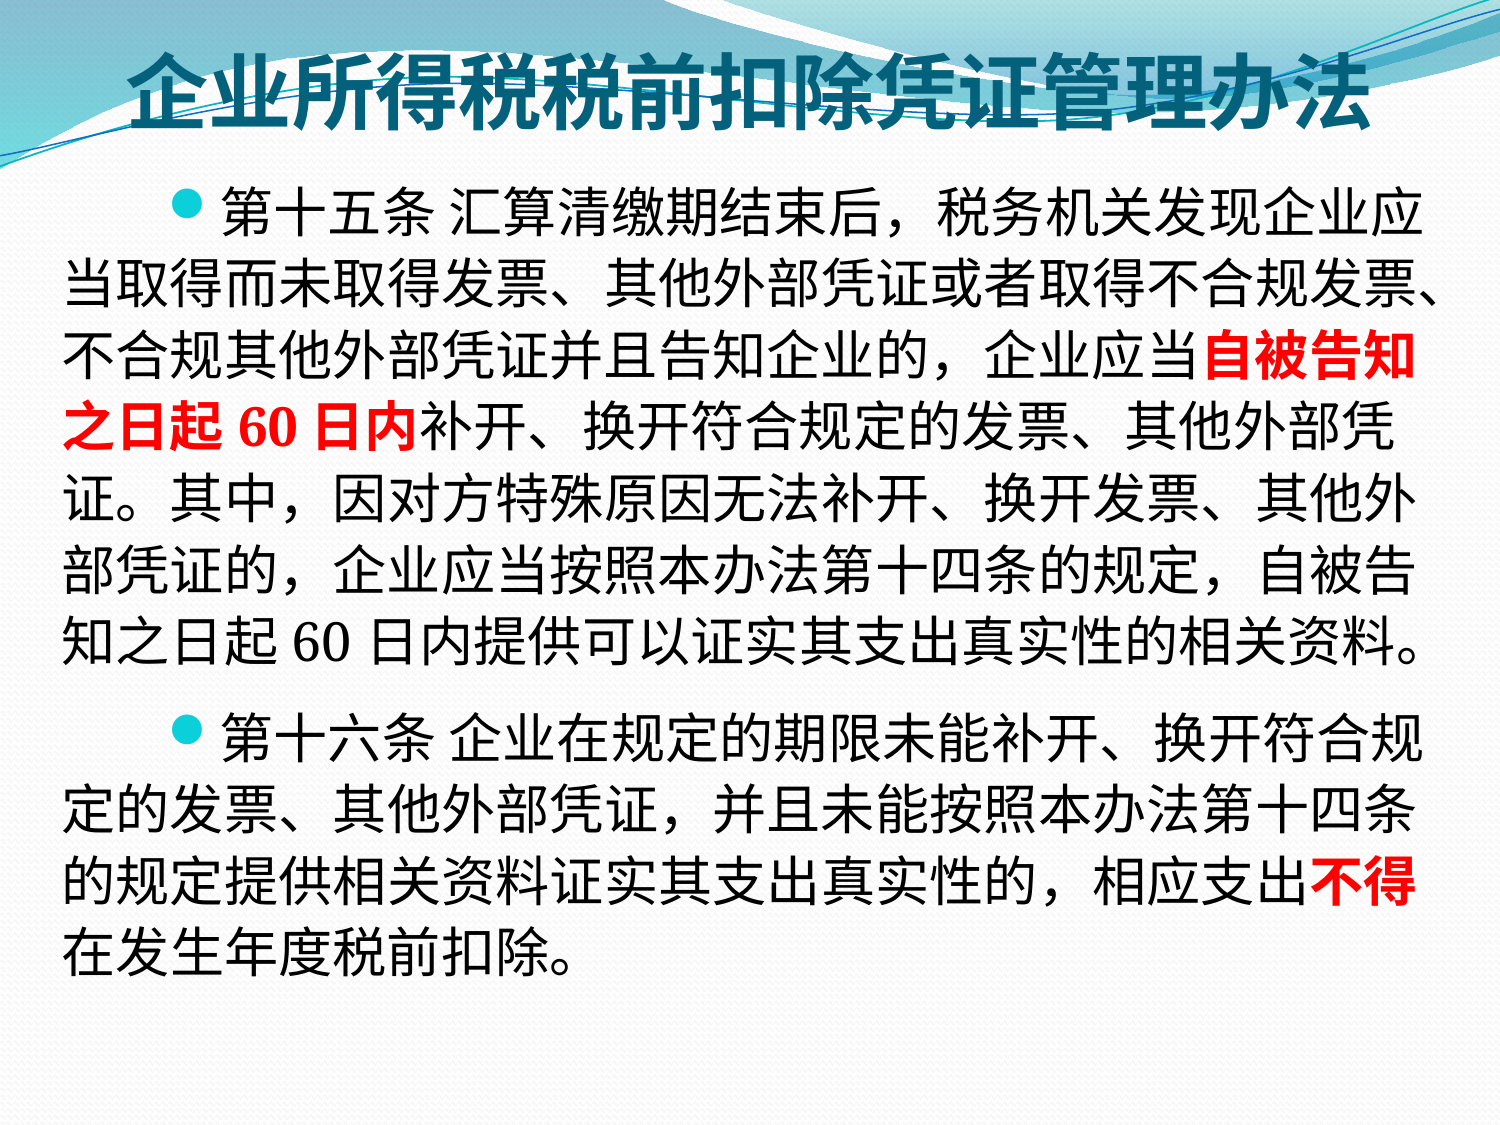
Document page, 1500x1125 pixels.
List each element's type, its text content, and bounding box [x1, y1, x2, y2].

title 企业所得税税前扣除凭证管理办法 [75, 11, 1425, 141]
list 第十五条 汇算清缴期结束后，税务机关发现企业应当取得而未取得发票、其他外部凭证或者取得不合规发票、不合规其他外部凭证并且告知企业的，企业应当自被告知之日起60日内补开、换开符合规定的发票、其他外部凭证。其中，因对方特殊原因无法补开、换开发票、其他外部凭证的，企业应当按照本办法第十四条的规定，自被告知之日起60日内提供可以证实其支出真实性的相关资料。 第十六条 企业在规定的期限未能补开、换开符合规定的发票、其他外部凭证，并且未能按照本办法第十四条的规定提供相关资料证实其支出真实性的，相应支出不得在发生年度税前扣除。 [46, 164, 1454, 1125]
